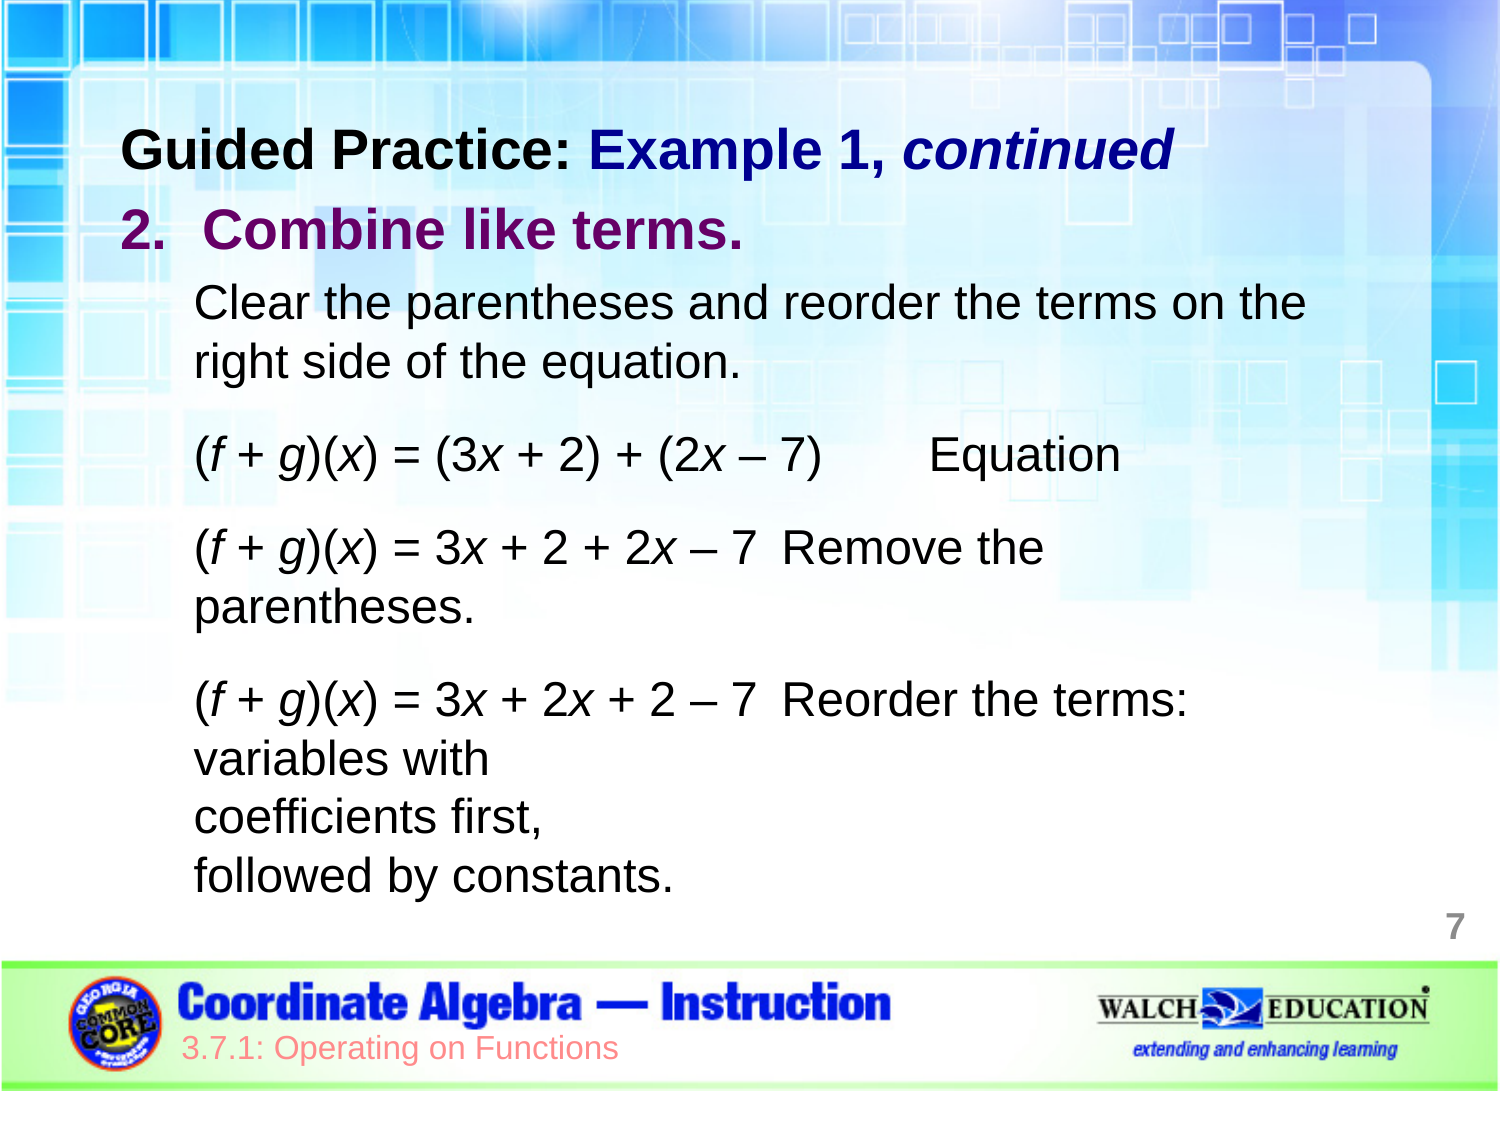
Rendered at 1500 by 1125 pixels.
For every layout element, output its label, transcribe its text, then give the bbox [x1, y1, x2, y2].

footer 3.7.1: Operating on Functions [166, 1024, 1080, 1069]
subtitle Guided Practice: Example 1, continued Combine like terms. Clear the parentheses and reorder the terms on the right side of the equation. (f + g)(x) = (3x + 2) + (2x – 7) Equation (f + g)(x) = 3x + 2 + 2x – 7 Remove the parentheses. (f + g)(x) = 3x + 2x + 2 – 7 Reorder the terms: variables with coefficients first, followed by constants. [105, 105, 1394, 925]
picture [1, 0, 1500, 1091]
slide_number 7 [1361, 901, 1481, 949]
